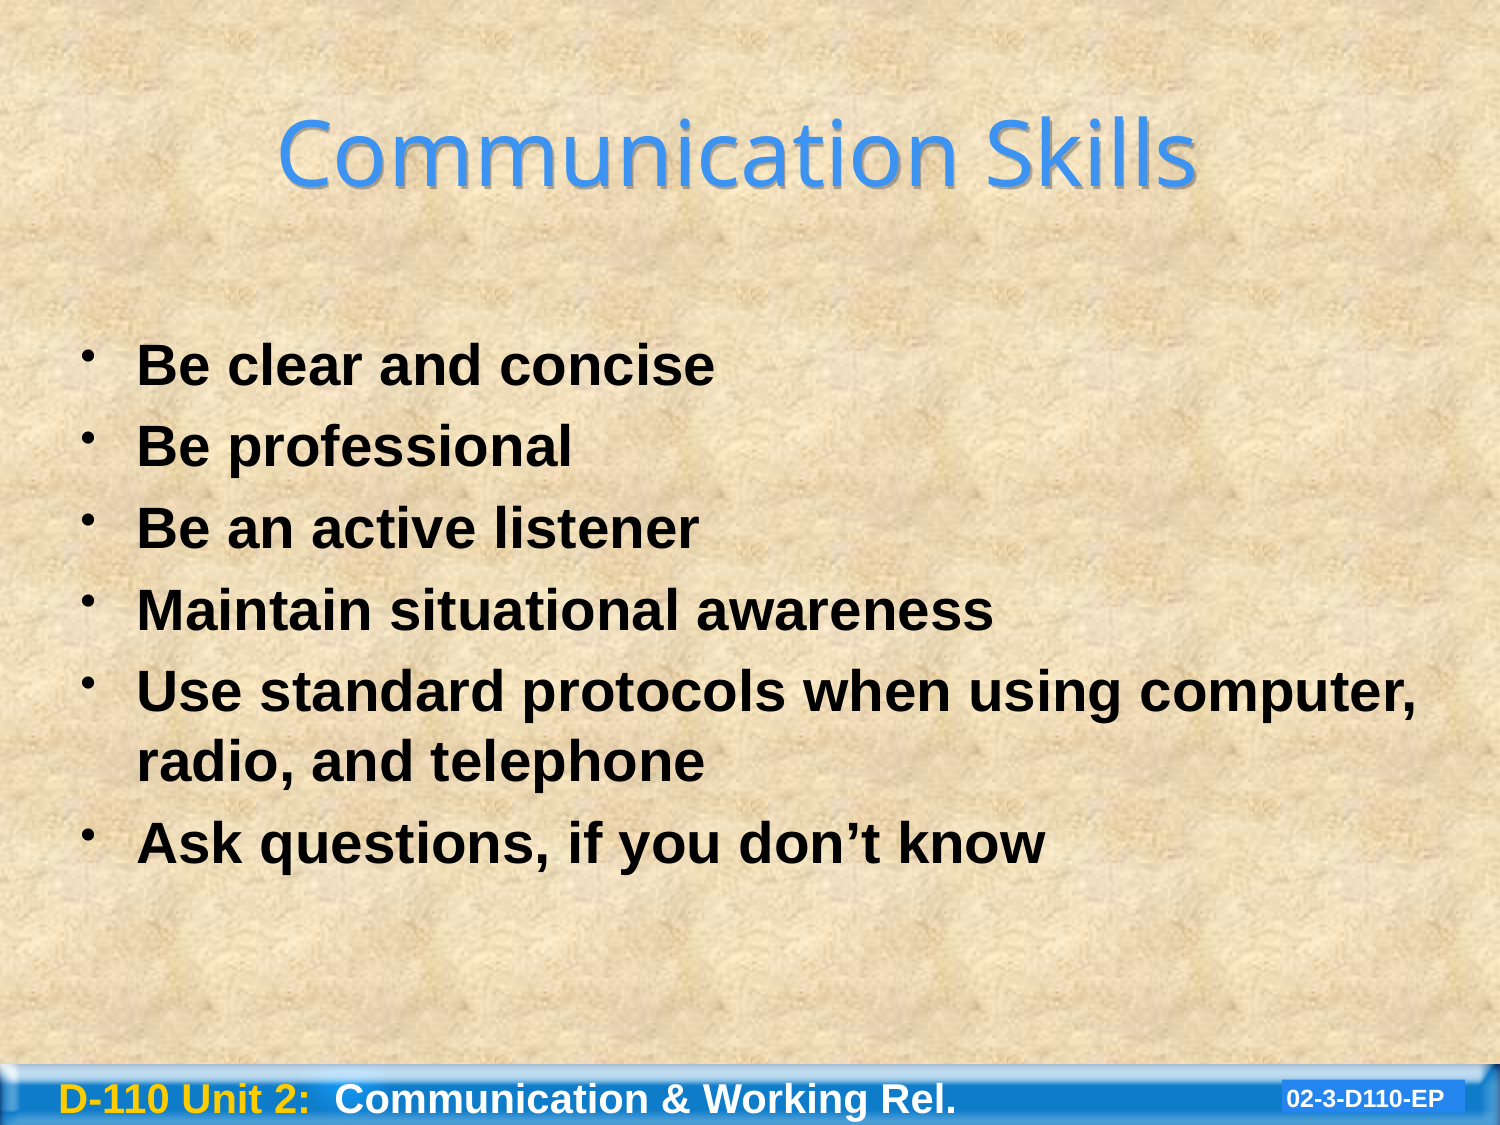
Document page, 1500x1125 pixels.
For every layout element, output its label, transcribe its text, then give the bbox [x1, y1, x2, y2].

text_box Communication Skills [62, 74, 1413, 225]
text_box D-110 Unit 2: Communication & Working Rel. [43, 1064, 1039, 1125]
text_box 02-3-D110-EP [1271, 1074, 1465, 1120]
picture [0, 0, 1500, 1125]
text_box Be clear and concise Be professional Be an active listener Maintain situational awareness Use standard protocols when using computer, radio, and telephone Ask questions, if you don’t know [65, 319, 1441, 935]
